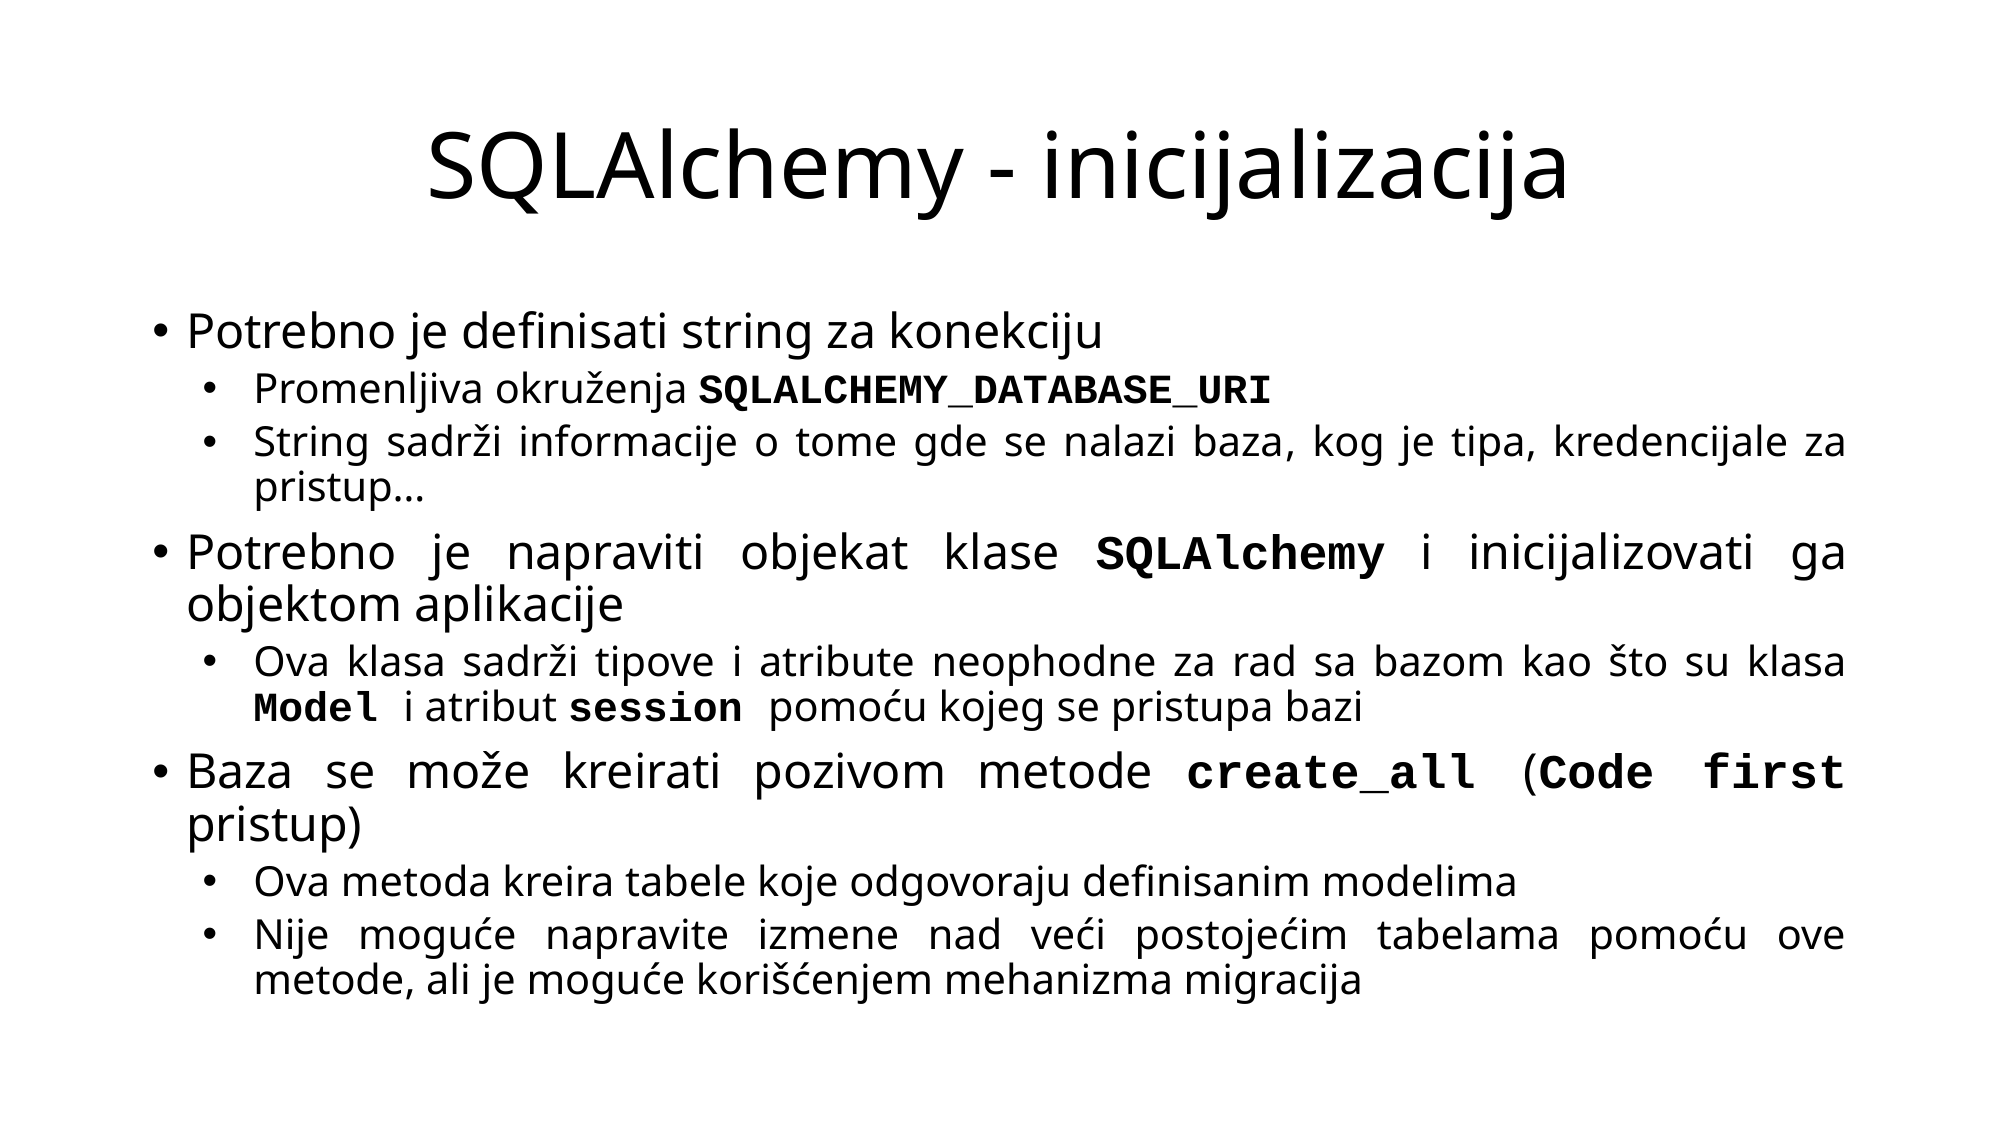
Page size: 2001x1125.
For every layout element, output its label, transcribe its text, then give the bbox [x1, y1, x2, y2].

title SQLAlchemy - inicijalizacija [137, 59, 1863, 278]
list Potrebno je definisati string za konekciju Promenljiva okruženja SQLALCHEMY_DATABASE_URI String sadrži informacije o tome gde se nalazi baza, kog je tipa, kredencijale za pristup… Potrebno je napraviti objekat klase SQLAlchemy i inicijalizovati ga objektom aplikacije Ova klasa sadrži tipove i atribute neophodne za rad sa bazom kao što su klasa Model i atribut session pomoću kojeg se pristupa bazi Baza se može kreirati pozivom metode create_all (Code first pristup) Ova metoda kreira tabele koje odgovoraju definisanim modelima Nije moguće napravite izmene nad veći postojećim tabelama pomoću ove metode, ali je moguće korišćenjem mehanizma migracija [137, 299, 1863, 1014]
